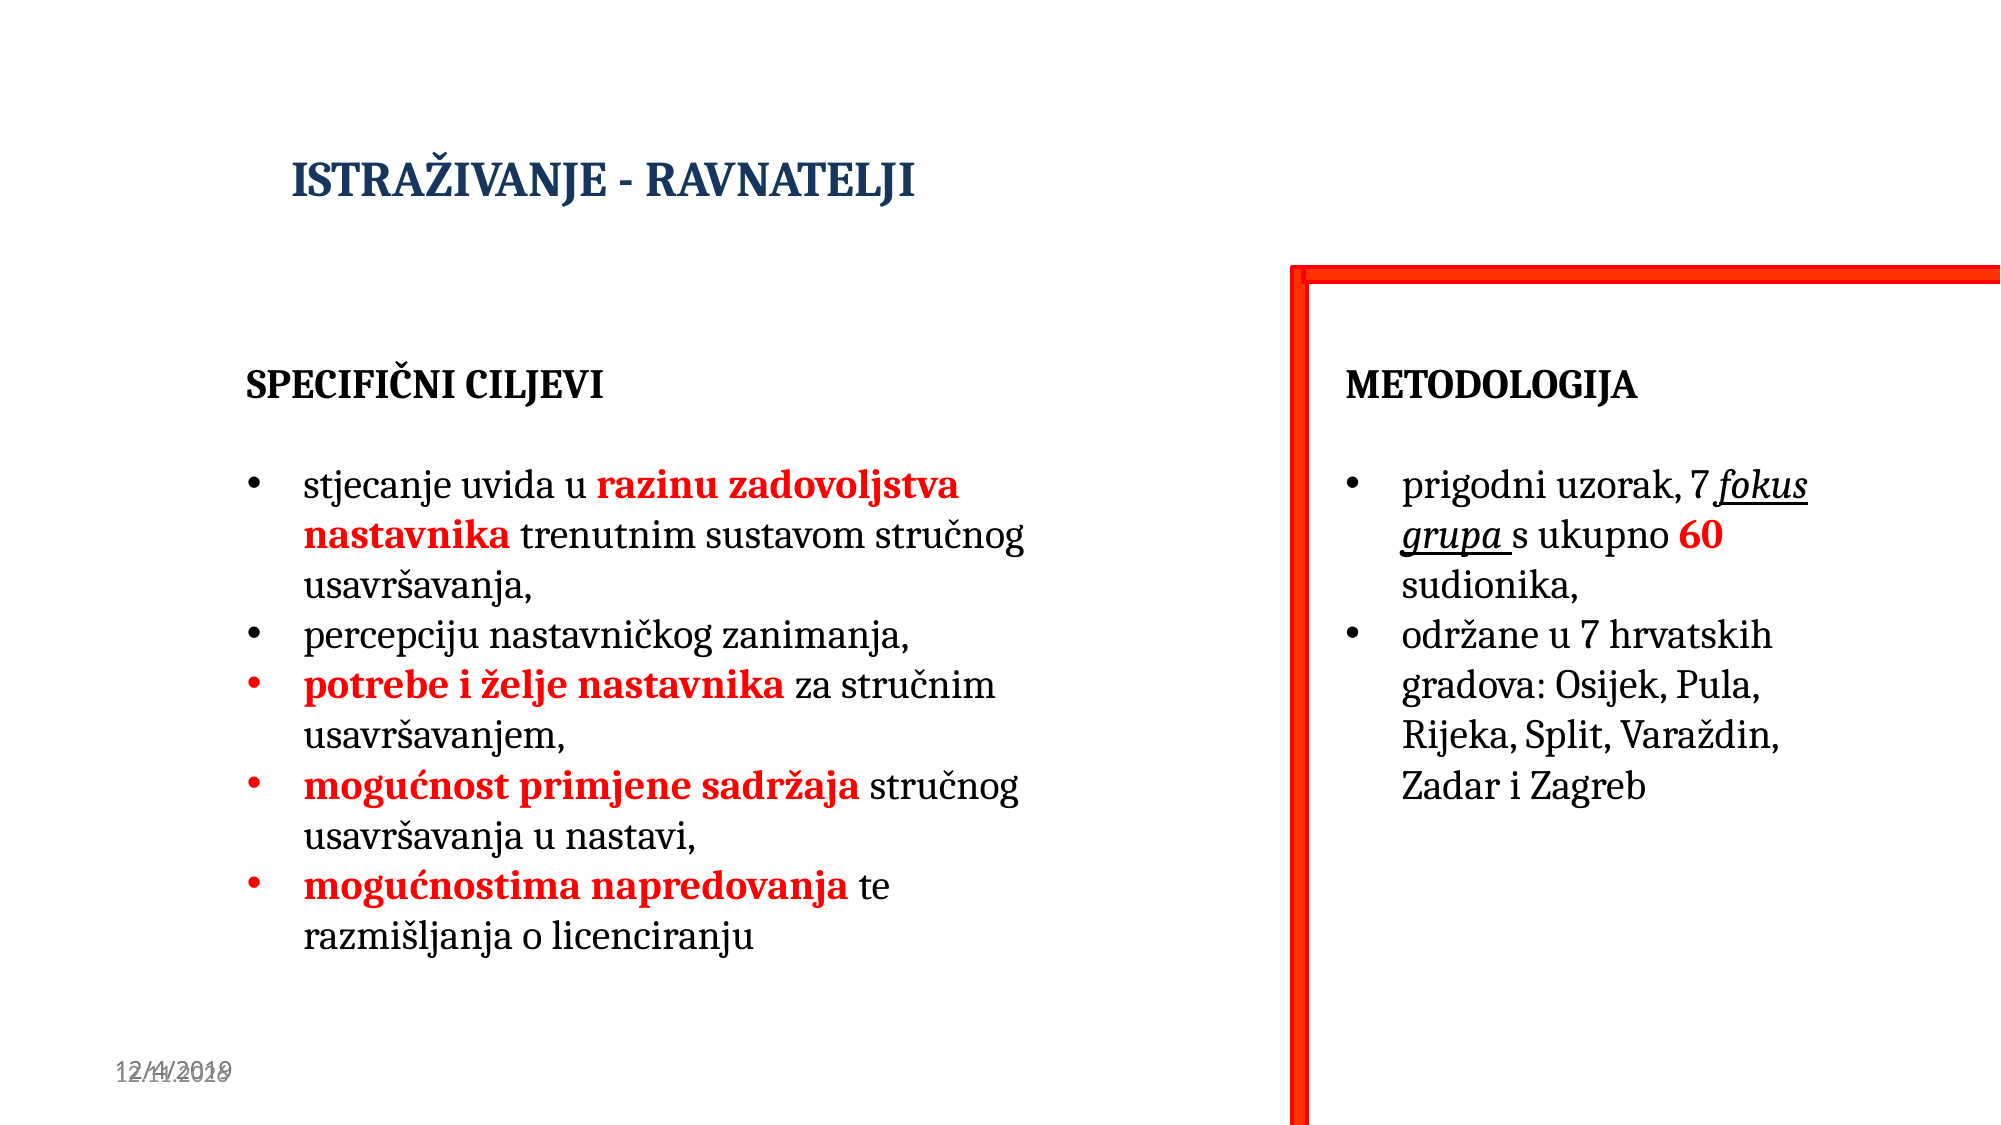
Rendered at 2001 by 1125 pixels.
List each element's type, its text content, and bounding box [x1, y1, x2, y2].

text_box METODOLOGIJA prigodni uzorak, 7 fokus grupa s ukupno 60 sudionika, održane u 7 hrvatskih gradova: Osijek, Pula, Rijeka, Split, Varaždin, Zadar i Zagreb [1330, 349, 1842, 865]
text_box [1301, 265, 2000, 284]
text_box [1290, 265, 1309, 1125]
text_box SPECIFIČNI CILJEVI stjecanje uvida u razinu zadovoljstva nastavnika trenutnim sustavom stručnog usavršavanja, percepciju nastavničkog zanimanja, potrebe i želje nastavnika za stručnim usavršavanjem, mogućnost primjene sadržaja stručnog usavršavanja u nastavi, mogućnostima napredovanja te razmišljanja o licenciranju [232, 349, 1063, 965]
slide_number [99, 1042, 567, 1103]
text_box ISTRAŽIVANJE - RAVNATELJI [232, 90, 976, 263]
